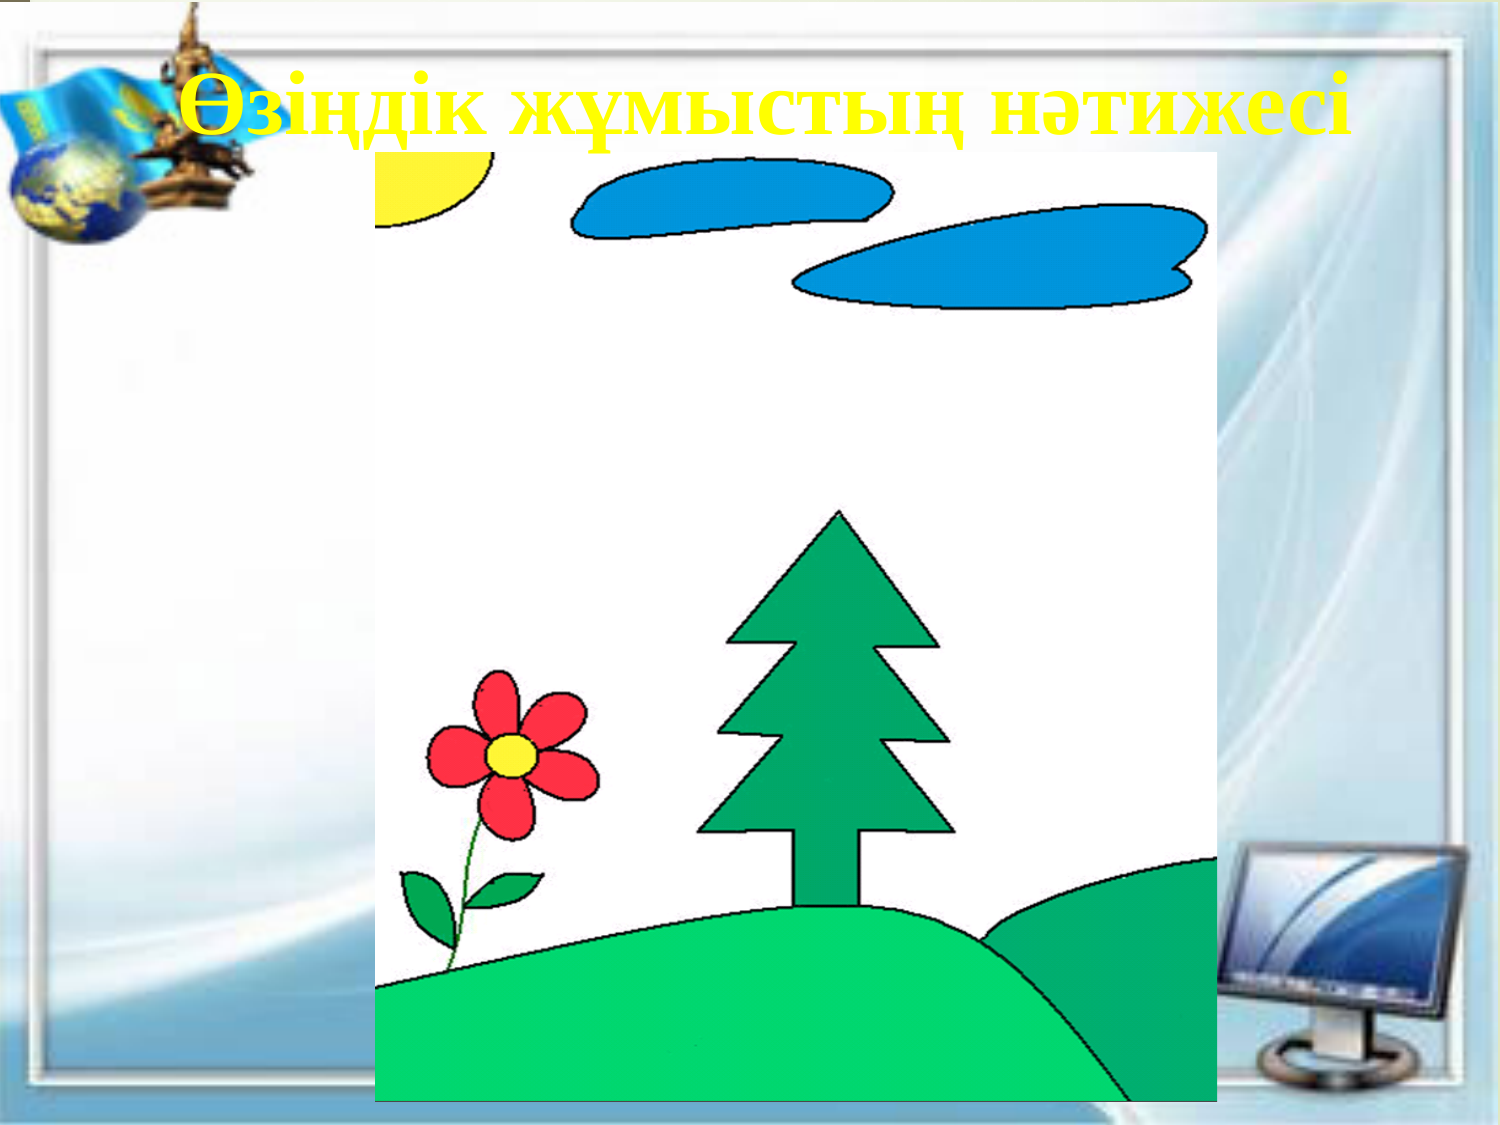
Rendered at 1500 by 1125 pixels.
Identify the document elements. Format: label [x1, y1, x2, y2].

list [374, 152, 1218, 1102]
picture [0, 2, 1499, 1125]
